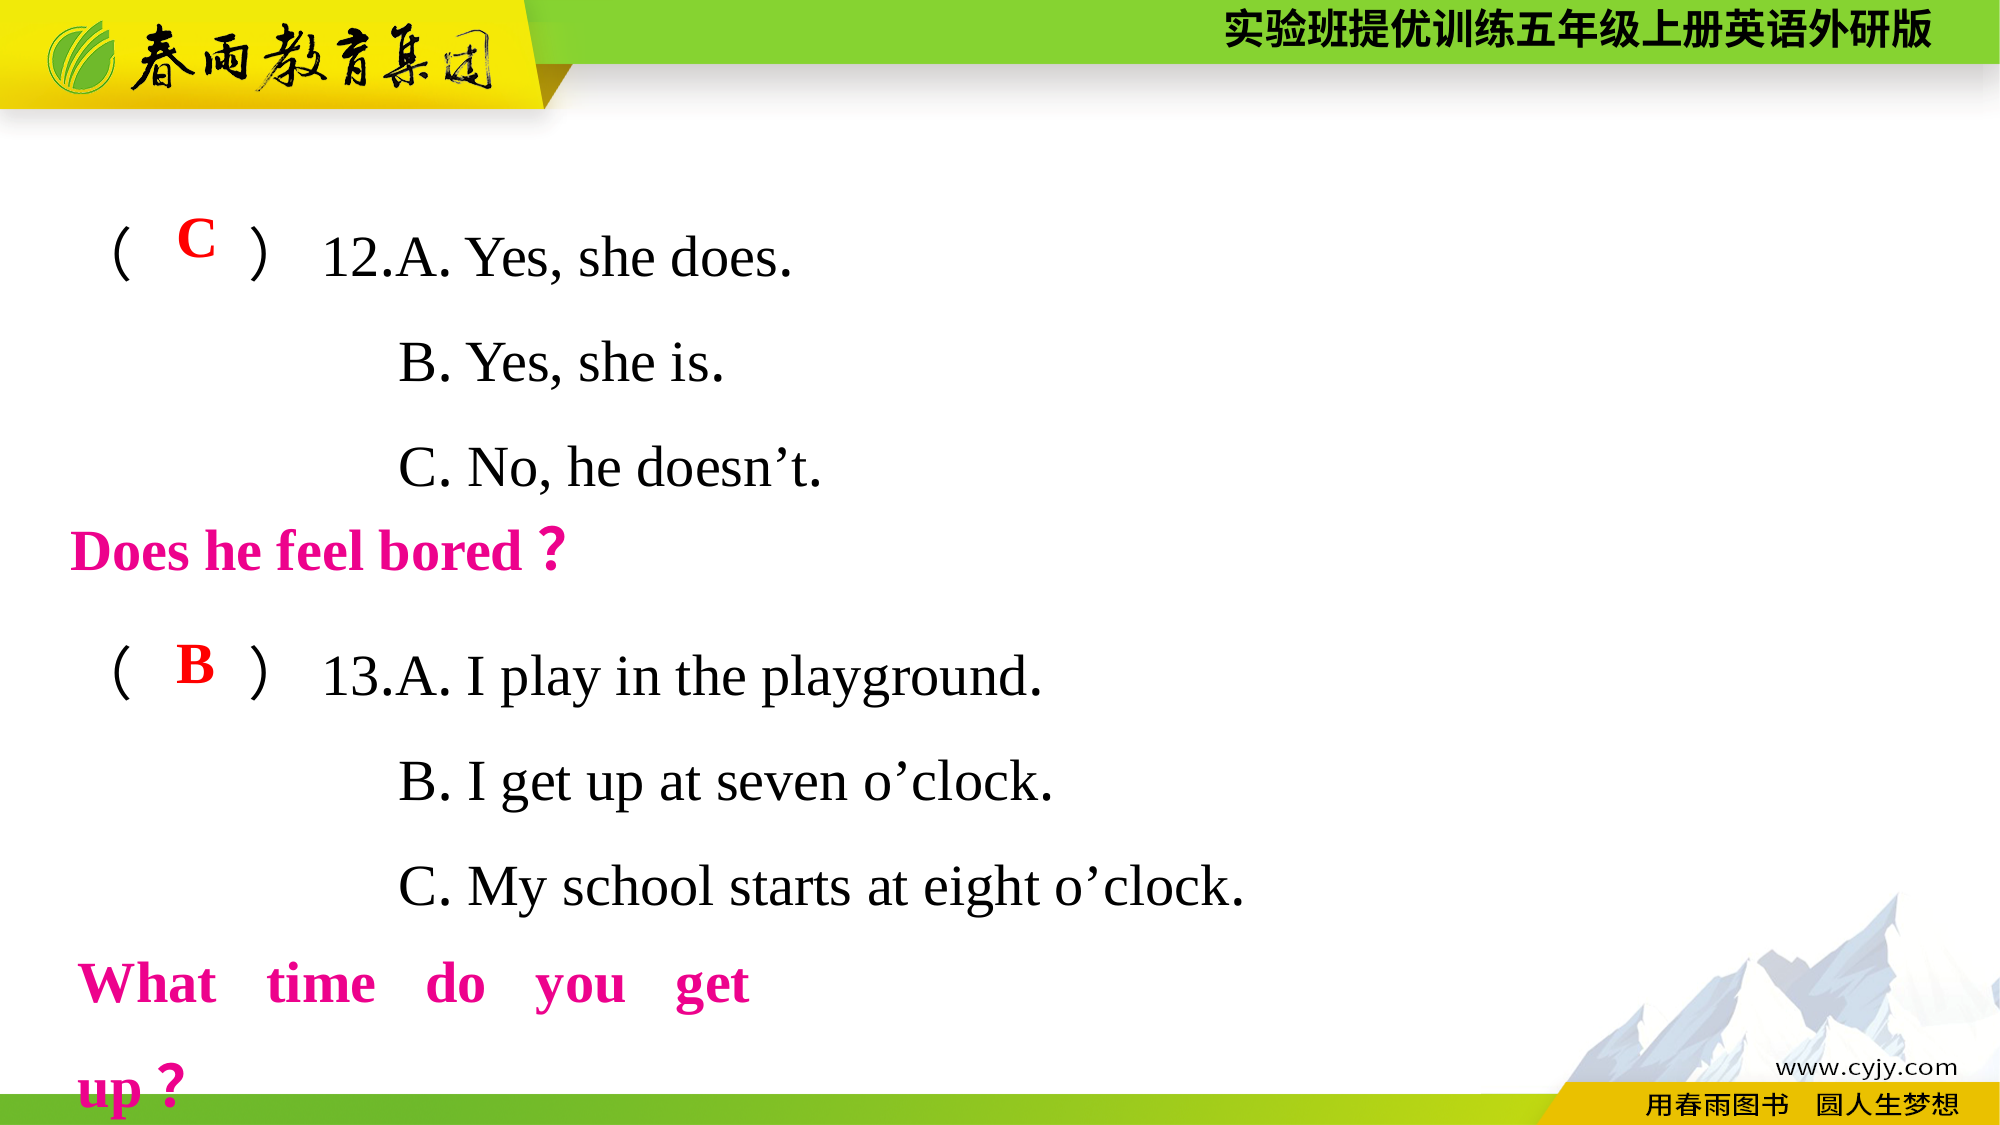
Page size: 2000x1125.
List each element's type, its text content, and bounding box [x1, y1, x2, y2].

text_box Does he feel bored？ [55, 504, 611, 590]
text_box What time do you get up？ [63, 902, 766, 1022]
text_box B [161, 617, 231, 703]
picture [0, 0, 2000, 1125]
text_box C [161, 191, 249, 277]
list （ ）12.A. Yes, she does. B. Yes, she is. C. No, he doesn’t. （ ）13.A. I play in the playground. B. I get up at seven o’clock. C. My school starts at eight o’clock. [59, 175, 1944, 920]
